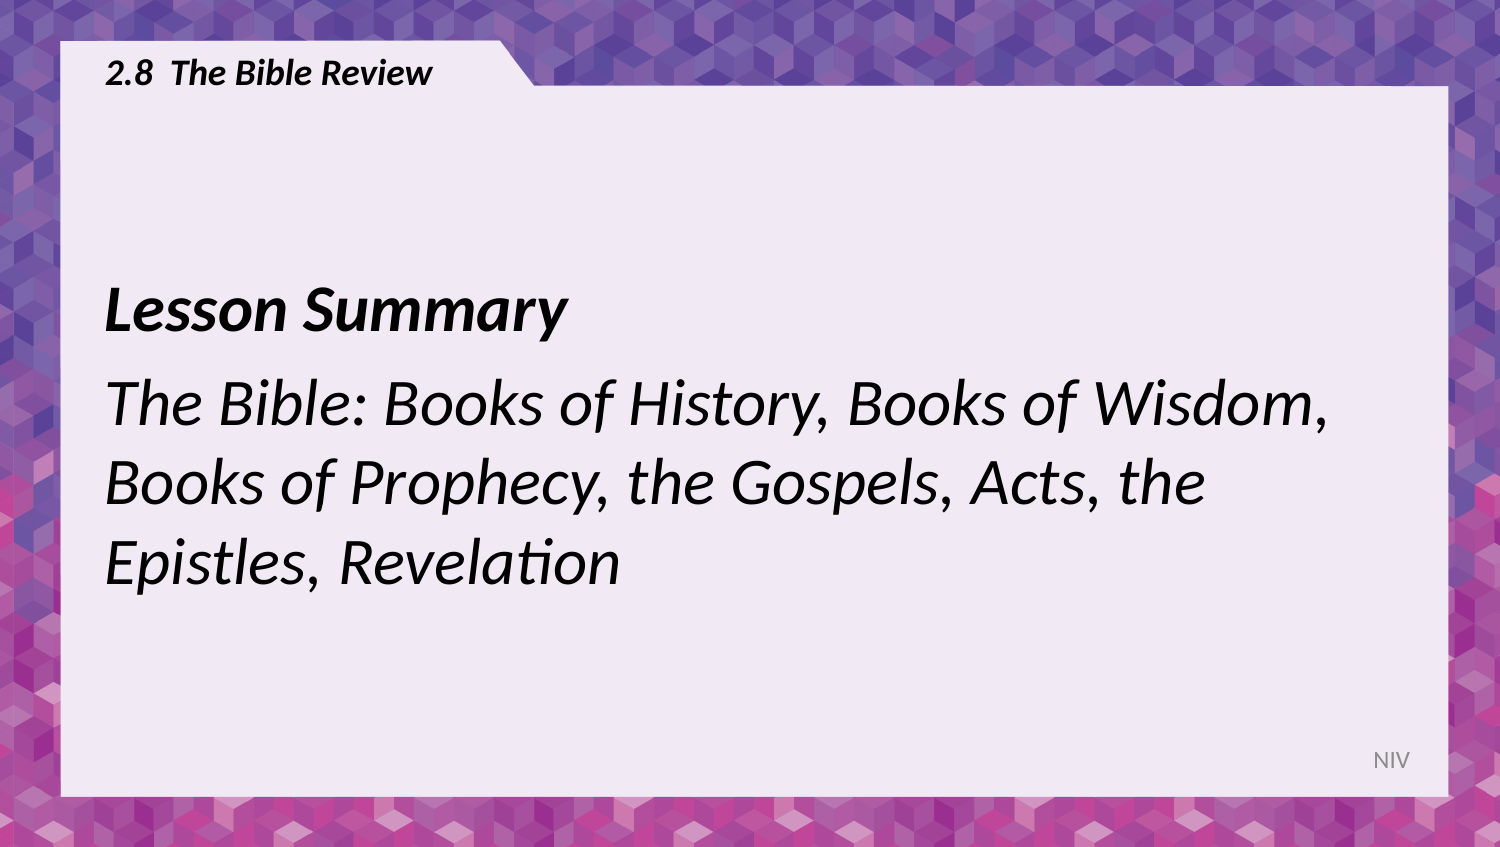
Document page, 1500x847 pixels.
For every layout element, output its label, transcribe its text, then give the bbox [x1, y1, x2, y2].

picture [0, 0, 1500, 847]
list Lesson Summary The Bible: Books of History, Books of Wisdom, Books of Prophecy, the Gospels, Acts, the Epistles, Revelation [89, 141, 1403, 722]
footer NIV [950, 736, 1425, 782]
title 2.8 The Bible Review [89, 33, 1420, 108]
